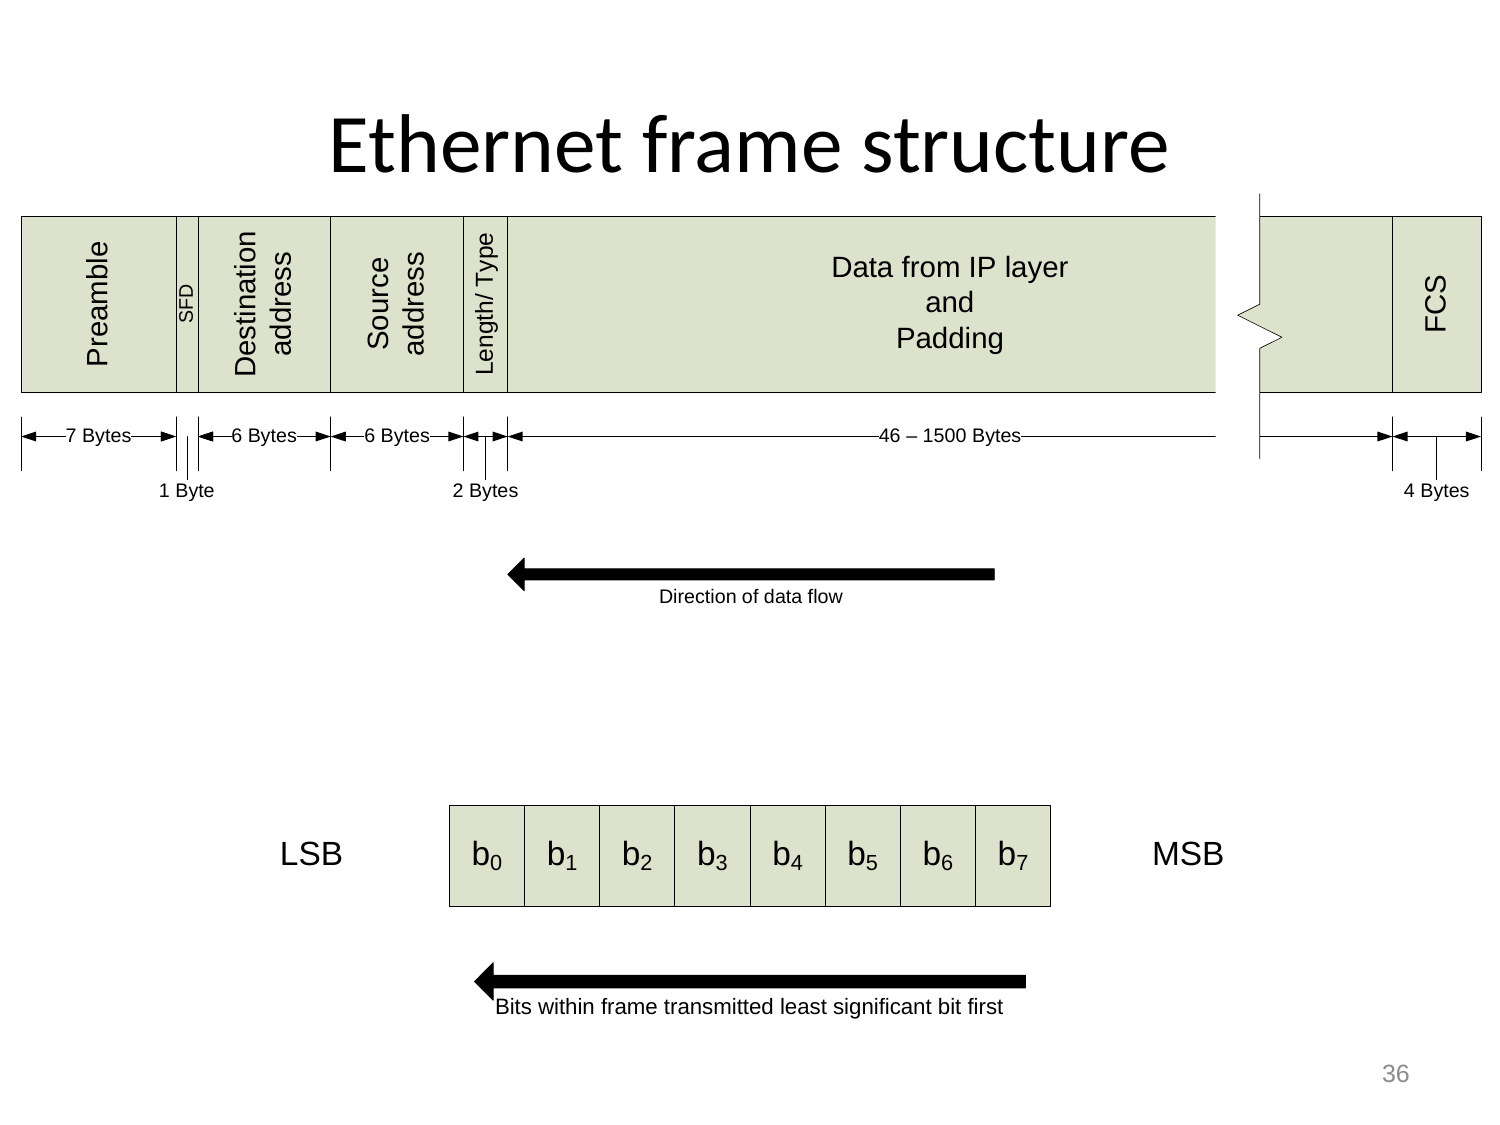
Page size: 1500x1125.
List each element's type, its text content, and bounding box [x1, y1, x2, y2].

title Ethernet frame structure [74, 44, 1426, 189]
picture [17, 190, 1485, 613]
slide_number 36 [1074, 1042, 1425, 1103]
picture [245, 801, 1255, 1026]
